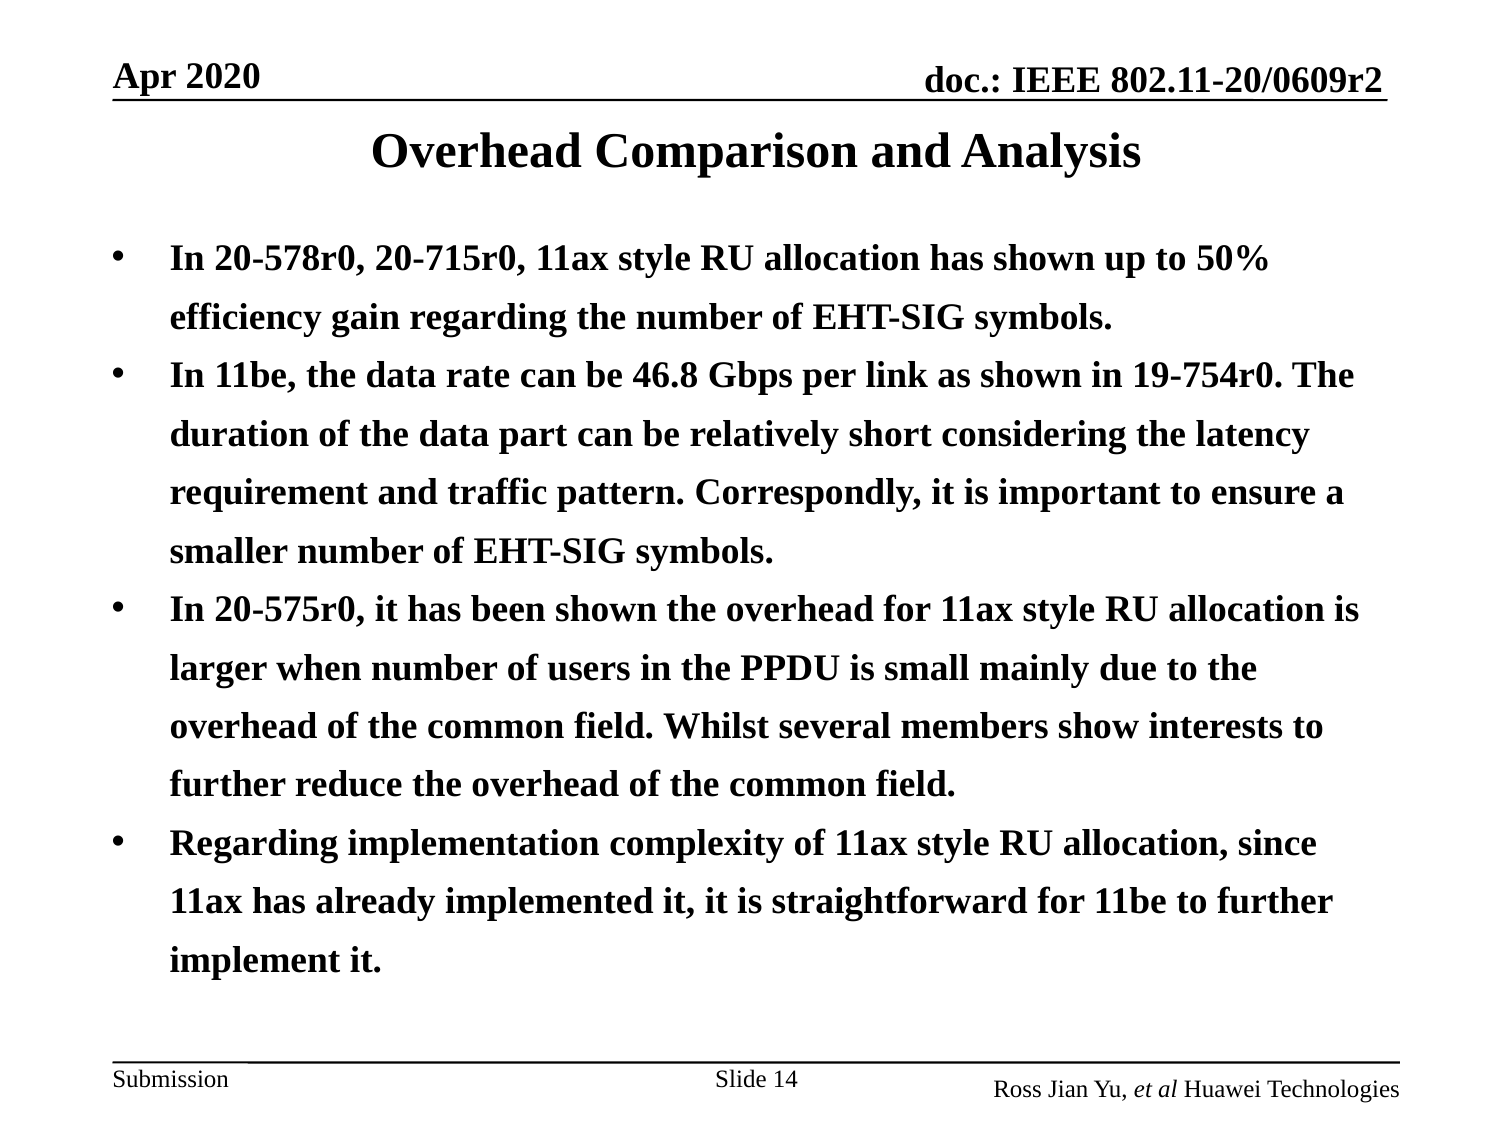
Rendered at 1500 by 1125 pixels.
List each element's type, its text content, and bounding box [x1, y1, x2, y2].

text_box In 20-578r0, 20-715r0, 11ax style RU allocation has shown up to 50% efficiency gain regarding the number of EHT-SIG symbols. In 11be, the data rate can be 46.8 Gbps per link as shown in 19-754r0. The duration of the data part can be relatively short considering the latency requirement and traffic pattern. Correspondly, it is important to ensure a smaller number of EHT-SIG symbols. In 20-575r0, it has been shown the overhead for 11ax style RU allocation is larger when number of users in the PPDU is small mainly due to the overhead of the common field. Whilst several members show interests to further reduce the overhead of the common field. Regarding implementation complexity of 11ax style RU allocation, since 11ax has already implemented it, it is straightforward for 11be to further implement it. [37, 212, 1391, 988]
slide_number Slide 14 [712, 1062, 801, 1093]
title Overhead Comparison and Analysis [99, 103, 1413, 192]
